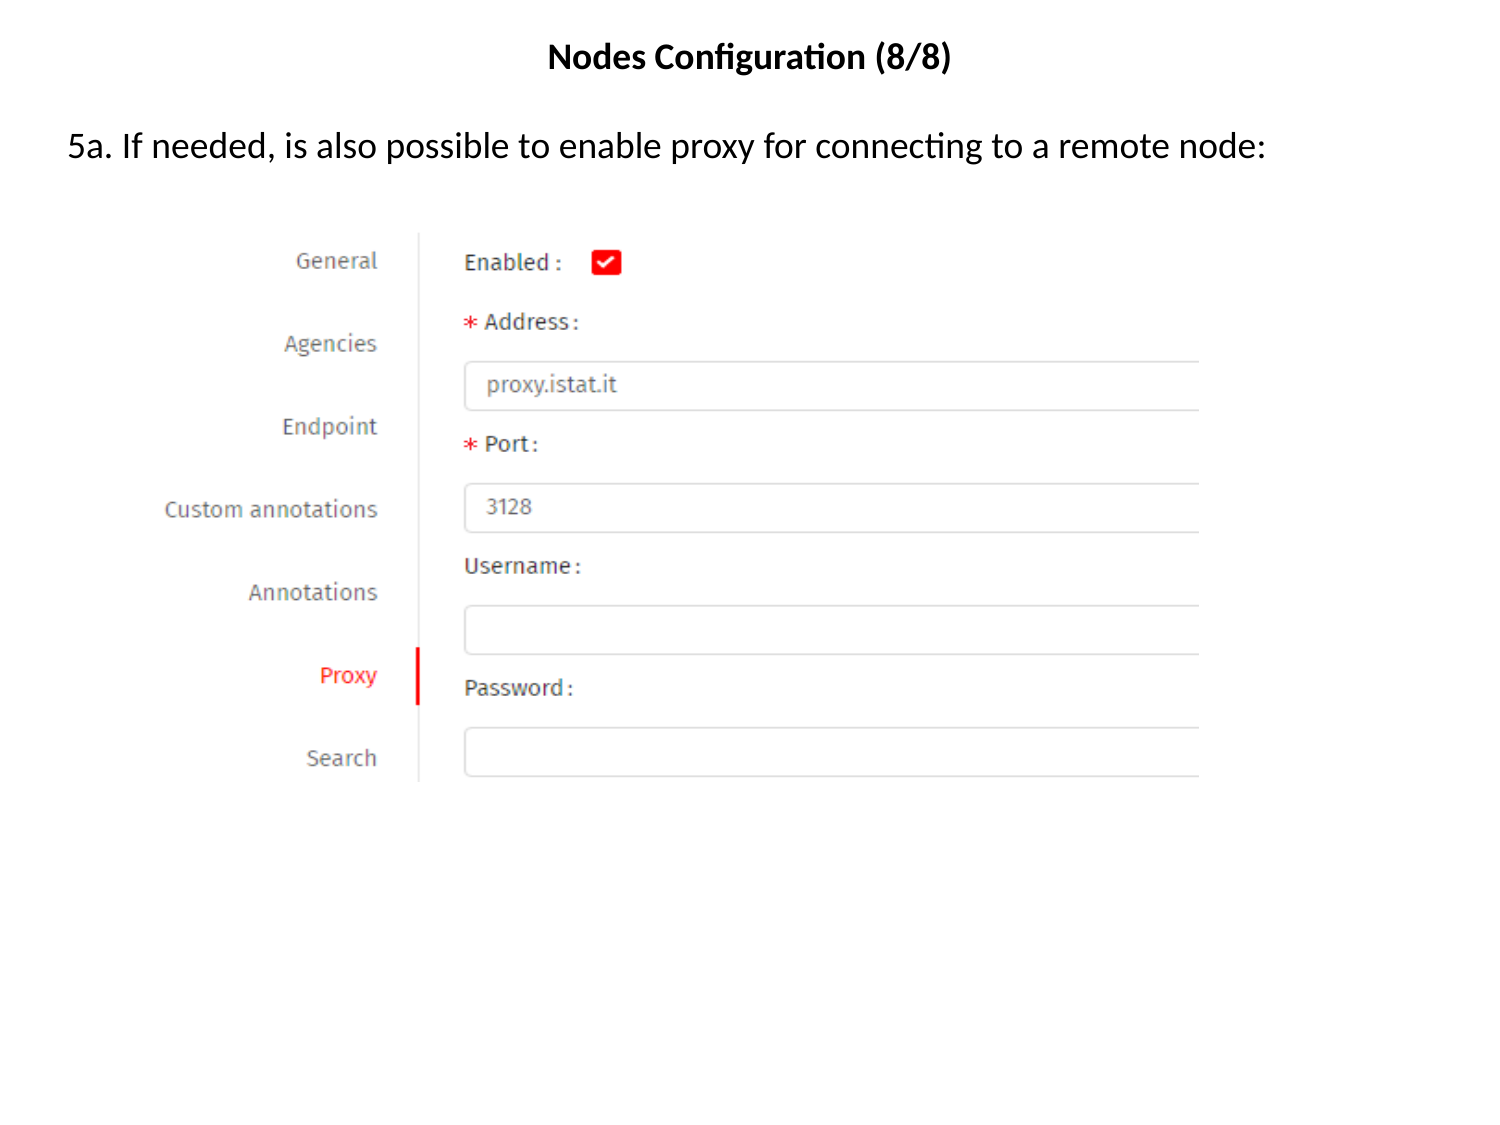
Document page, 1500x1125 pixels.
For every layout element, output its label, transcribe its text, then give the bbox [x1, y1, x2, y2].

text_box Nodes Configuration (8/8) [53, 24, 1447, 84]
picture [100, 207, 1200, 782]
text_box 5a. If needed, is also possible to enable proxy for connecting to a remote node: [52, 113, 1447, 939]
